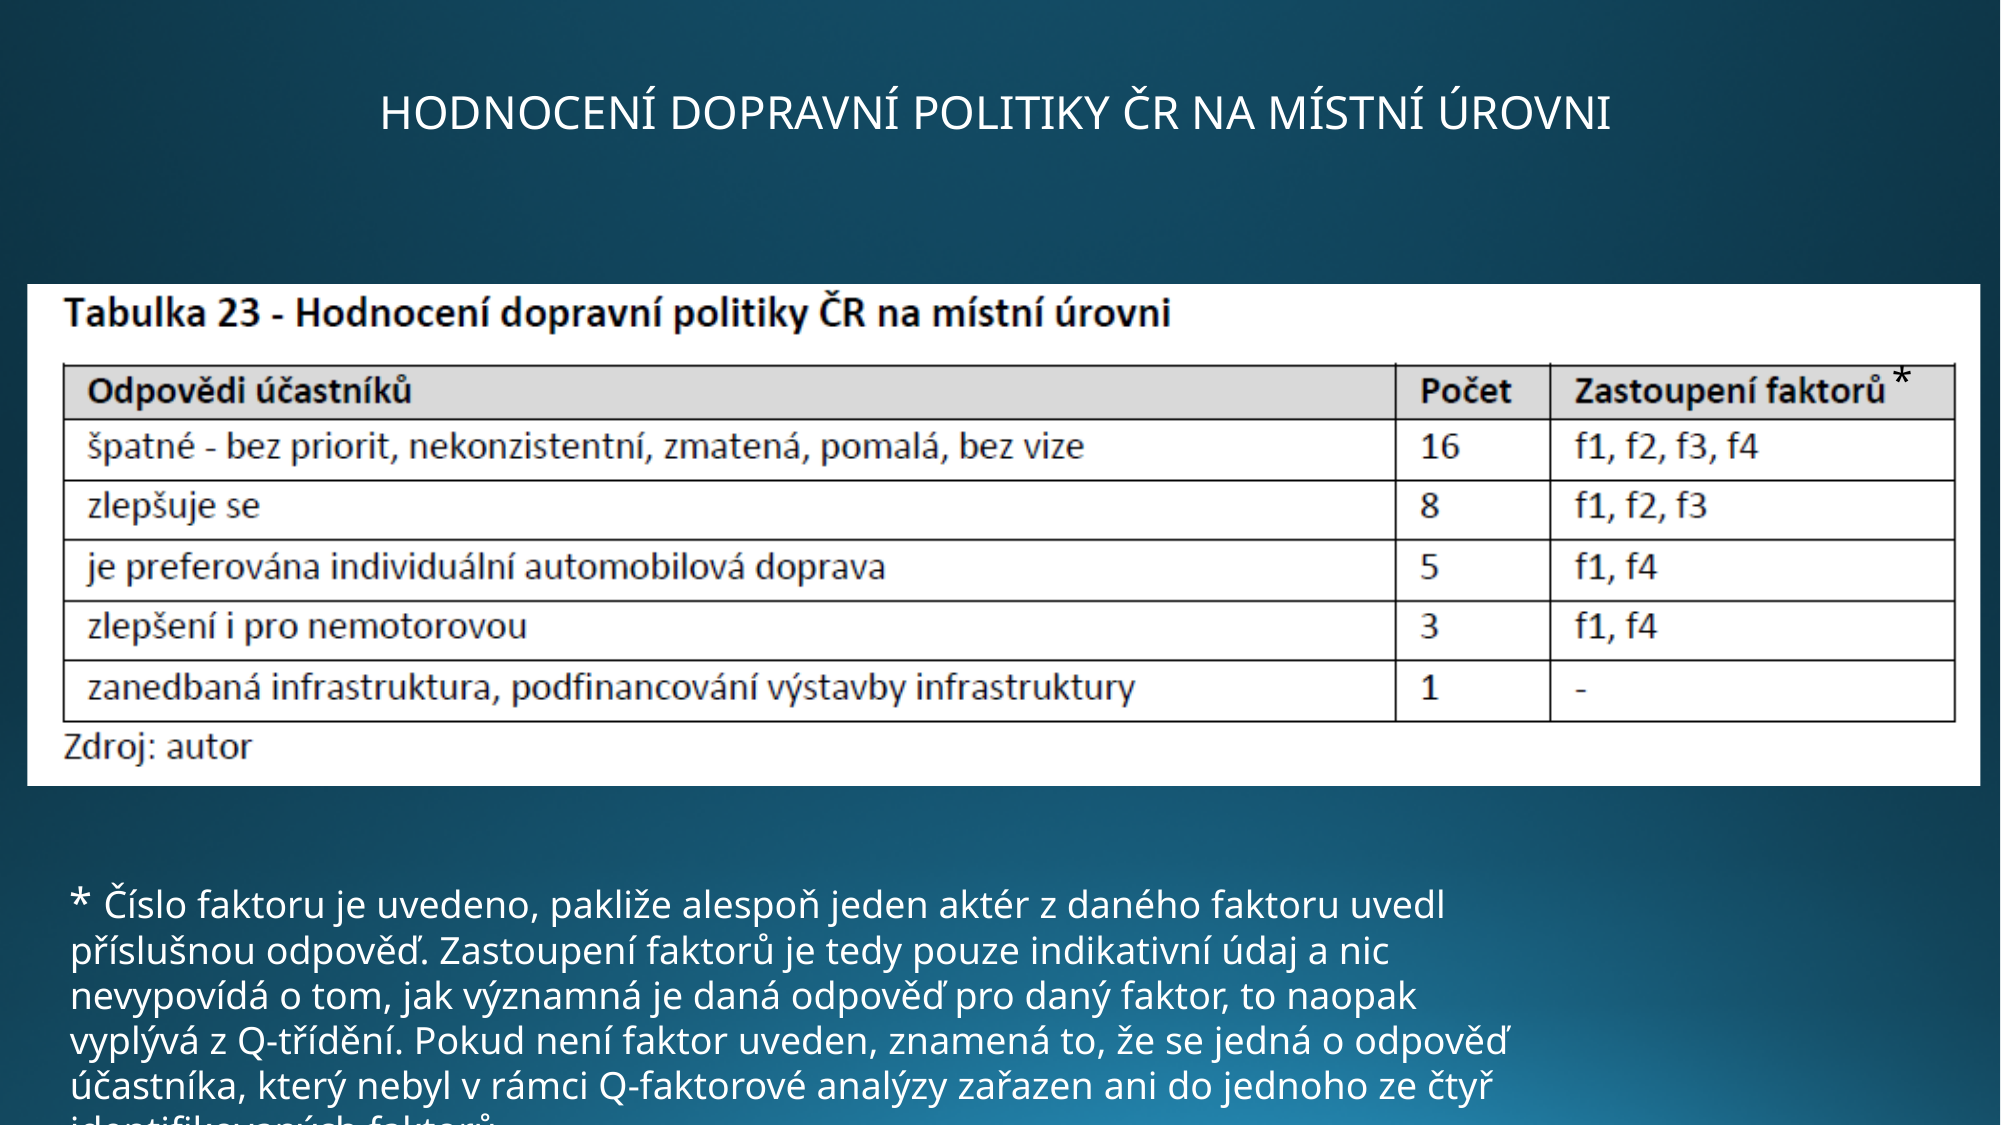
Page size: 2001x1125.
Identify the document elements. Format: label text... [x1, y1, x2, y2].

text_box * Číslo faktoru je uvedeno, pakliže alespoň jeden aktér z daného faktoru uvedl příslušnou odpověď. Zastoupení faktorů je tedy pouze indikativní údaj a nic nevypovídá o tom, jak významná je daná odpověď pro daný faktor, to naopak vyplývá z Q-třídění. Pokud není faktor uveden, znamená to, že se jedná o odpověď účastníka, který nebyl v rámci Q-faktorové analýzy zařazen ani do jednoho ze čtyř identifikovaných faktorů. [55, 869, 1532, 1125]
picture [0, 0, 2001, 1125]
title HODNOCENÍ DOPRAVNÍ POLITIKY ČR NA MÍSTNÍ ÚROVNI [125, 49, 1875, 185]
